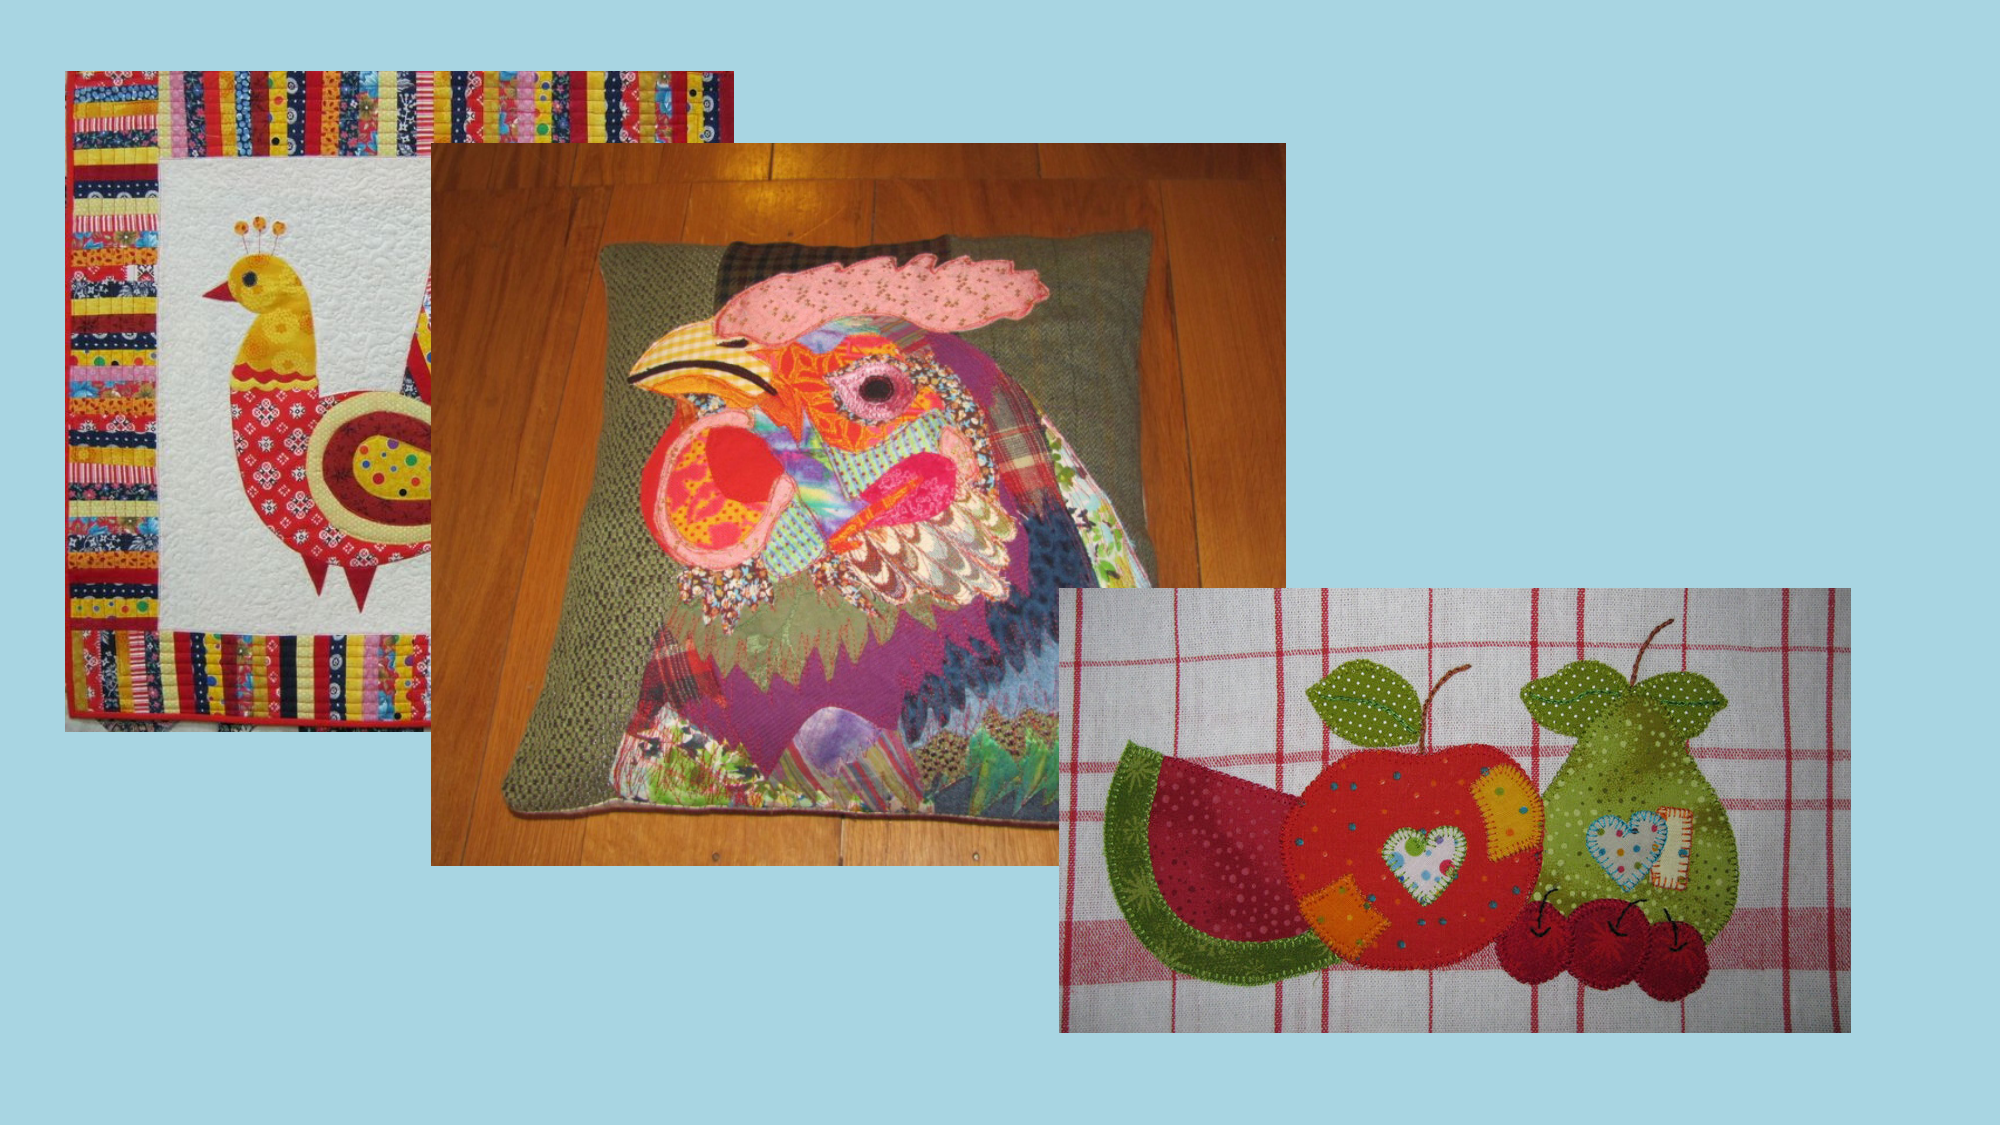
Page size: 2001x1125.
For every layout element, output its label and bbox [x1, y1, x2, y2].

list [65, 71, 734, 732]
picture [431, 143, 1851, 1033]
